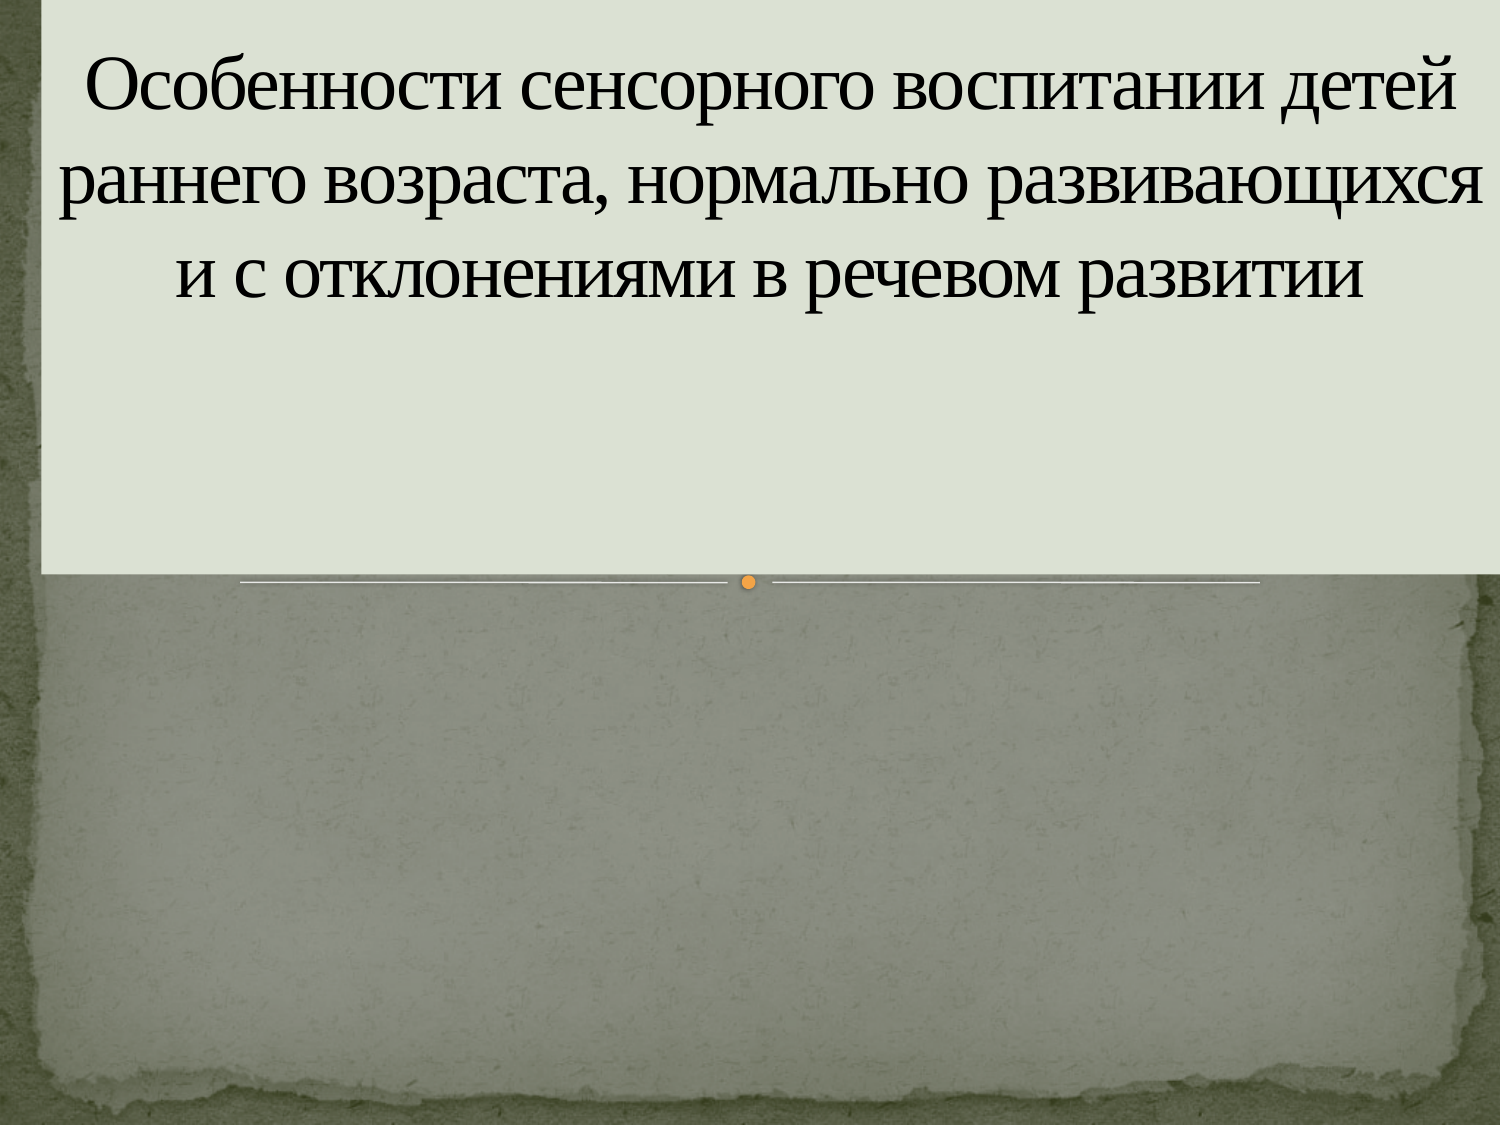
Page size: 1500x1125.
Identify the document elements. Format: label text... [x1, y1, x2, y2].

title Особенности сенсорного воспитании детей раннего возраста, нормально развивающихся и с отклонениями в речевом развитии [41, 0, 1500, 575]
